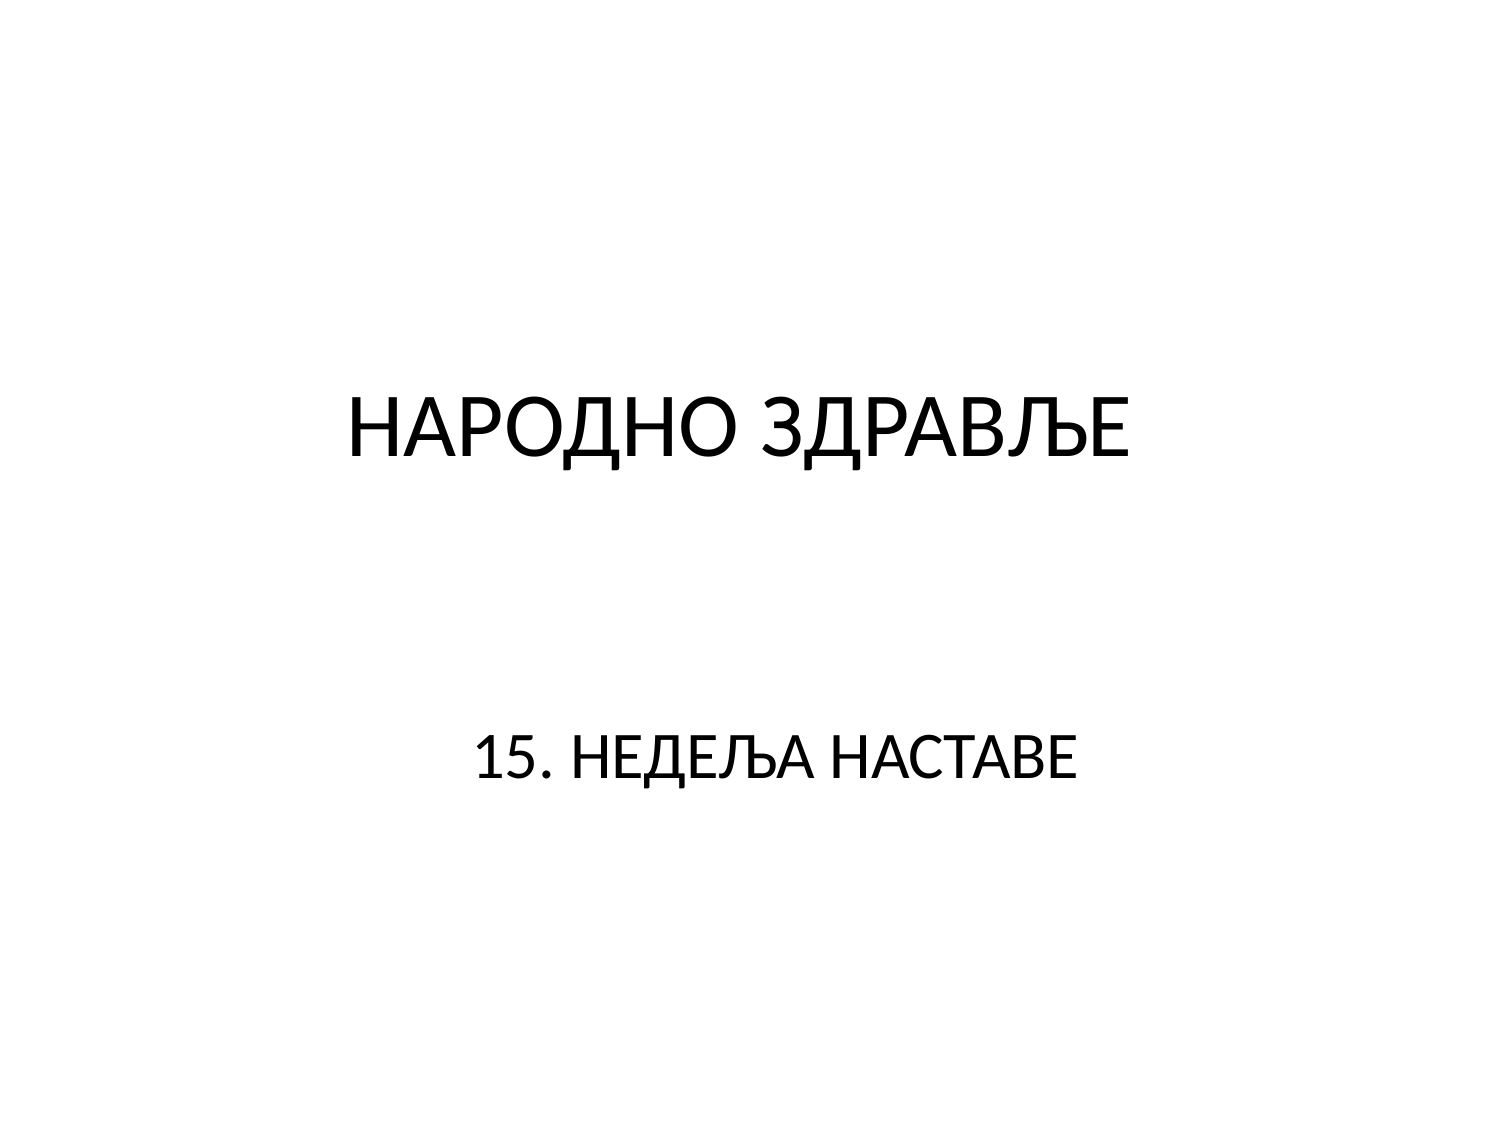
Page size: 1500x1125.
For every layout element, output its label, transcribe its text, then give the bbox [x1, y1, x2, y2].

title НАРОДНО ЗДРАВЉЕ [64, 326, 1415, 514]
list 15. НЕДЕЉА НАСТАВЕ [100, 704, 1451, 1125]
